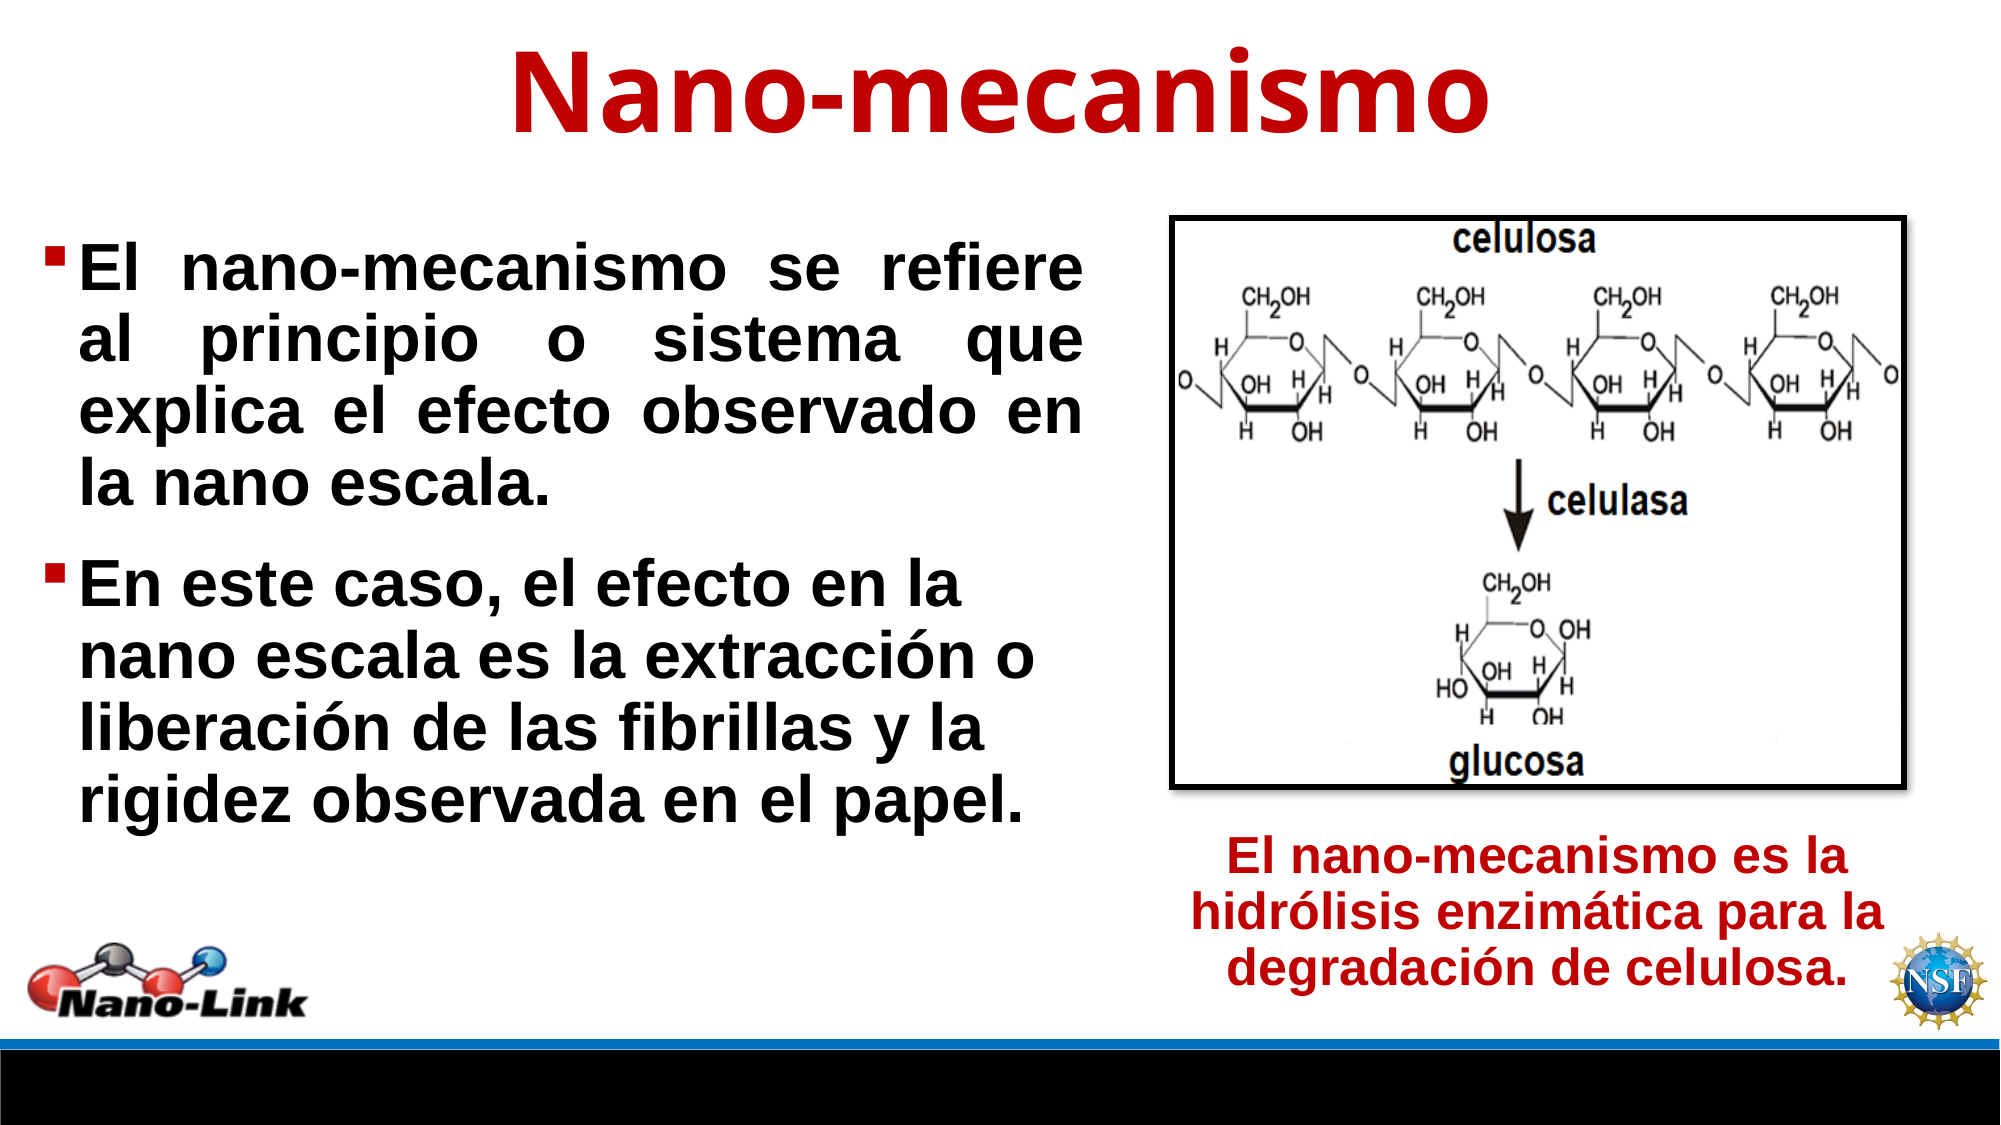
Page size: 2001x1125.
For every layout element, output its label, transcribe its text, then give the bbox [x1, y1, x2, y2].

picture [1886, 931, 1989, 1032]
picture [19, 932, 325, 1032]
text_box Nano-mecanismo [0, 0, 2000, 175]
text_box El nano-mecanismo es la hidrólisis enzimática para la degradación de celulosa. [1174, 821, 1901, 1025]
text_box El nano-mecanismo se refiere al principio o sistema que explica el efecto observado en la nano escala. En este caso, el efecto en la nano escala es la extracción o liberación de las fibrillas y la rigidez observada en el papel. [24, 224, 1100, 925]
picture [1174, 220, 1902, 785]
